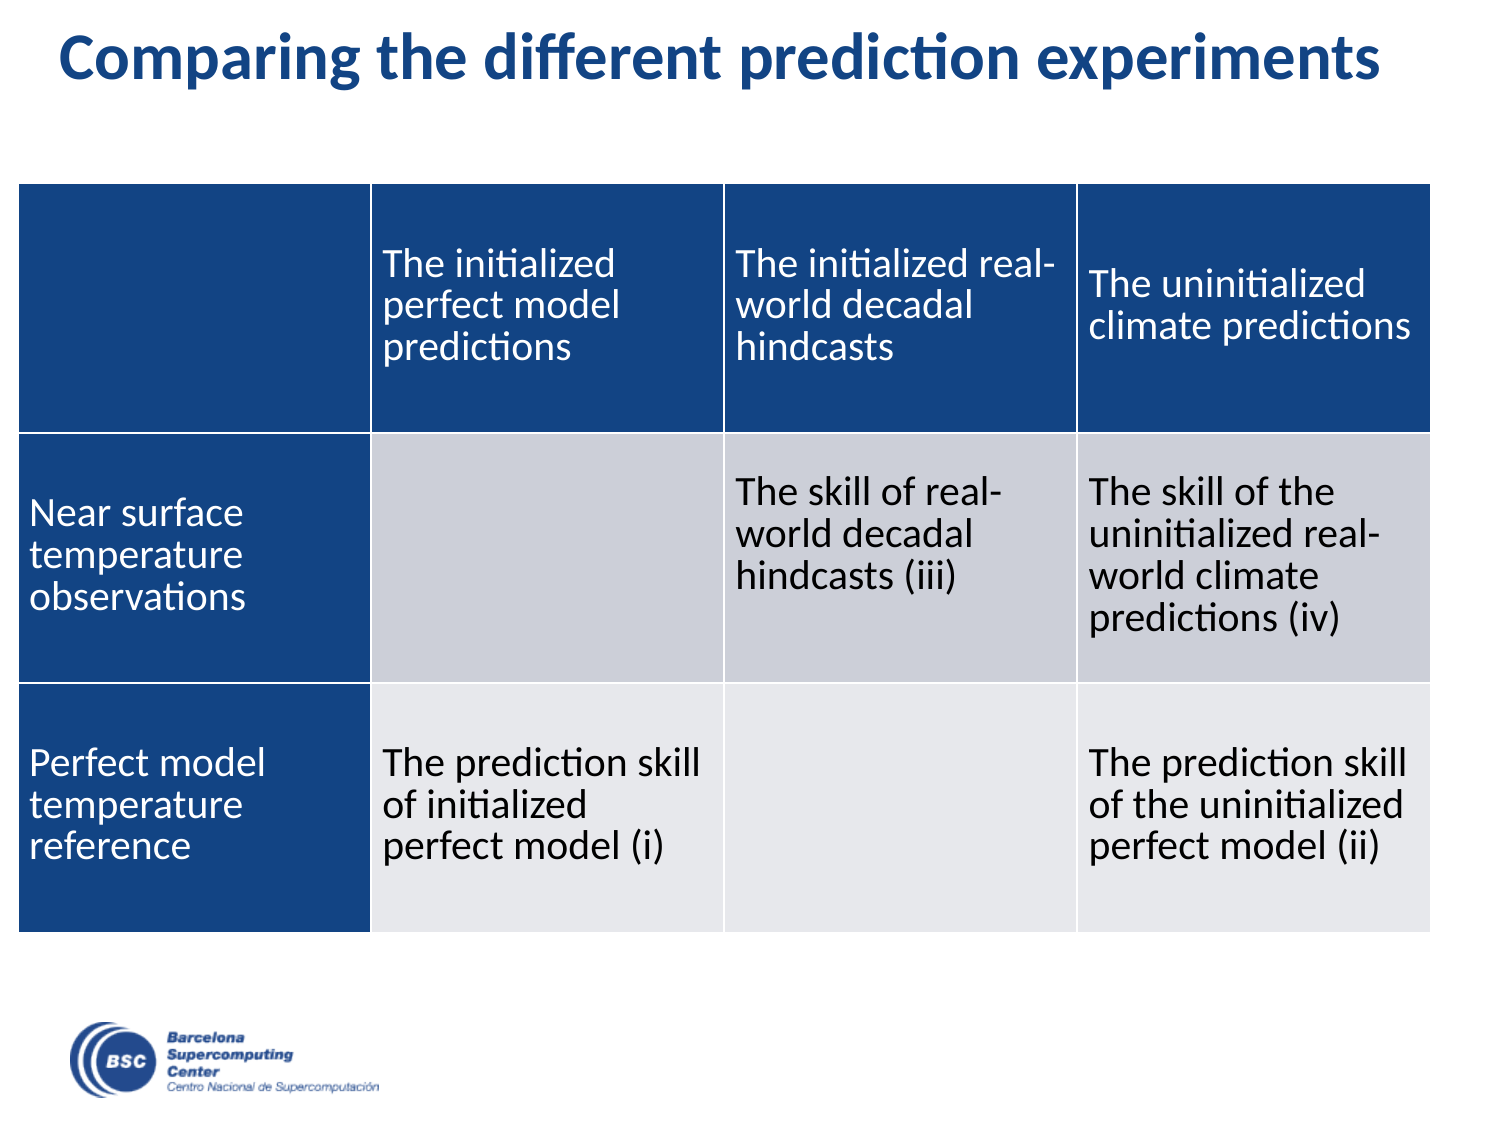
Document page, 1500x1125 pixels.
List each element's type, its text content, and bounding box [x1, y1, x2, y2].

table_cell [725, 684, 1076, 932]
table_cell [372, 434, 723, 682]
table_cell The prediction skill of initialized perfect model (i) [372, 684, 723, 932]
title Comparing the different prediction experiments [44, 6, 1442, 110]
picture [70, 1022, 379, 1098]
table_cell The prediction skill of the uninitialized perfect model (ii) [1078, 684, 1430, 932]
table_header The uninitialized climate predictions [1078, 184, 1430, 432]
table_cell Perfect model temperature reference [19, 684, 370, 932]
table_cell The skill of real-world decadal hindcasts (iii) [725, 434, 1076, 682]
table_cell Near surface temperature observations [19, 434, 370, 682]
table_header The initialized real-world decadal hindcasts [725, 184, 1076, 432]
table_header The initialized perfect model predictions [372, 184, 723, 432]
table_header [19, 184, 370, 432]
table_cell The skill of the uninitialized real-world climate predictions (iv) [1078, 434, 1430, 682]
